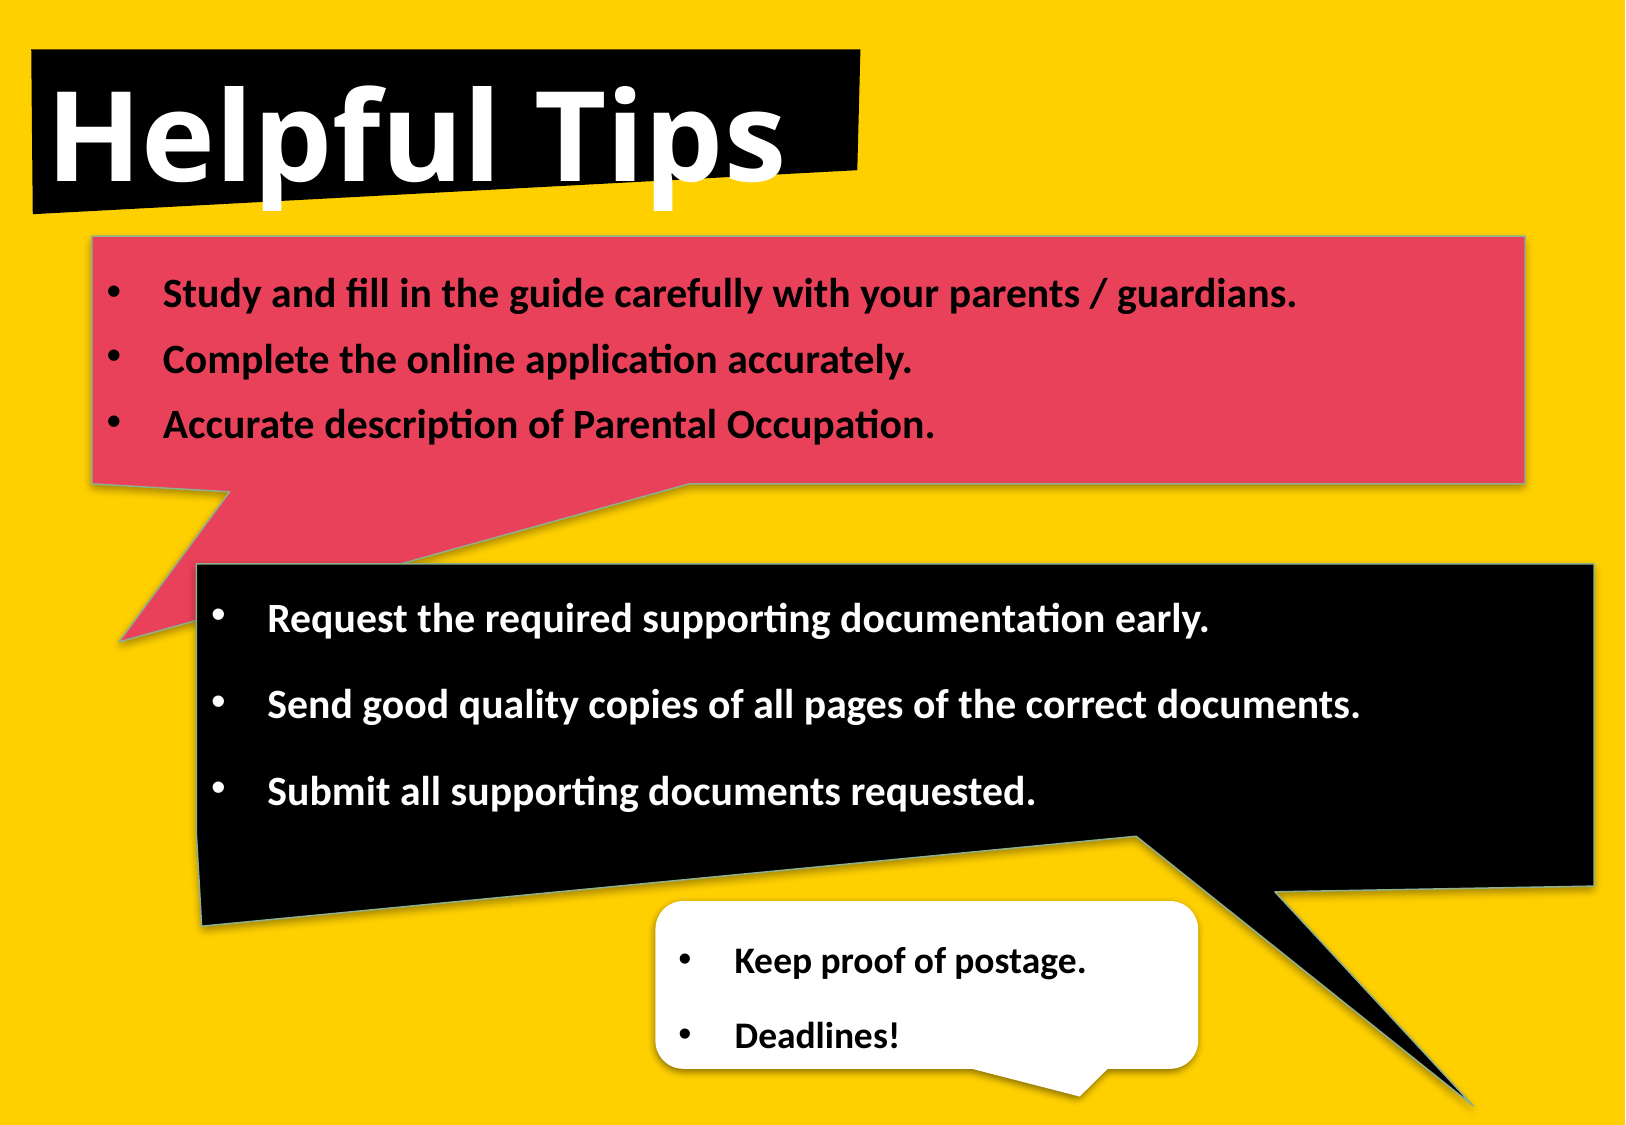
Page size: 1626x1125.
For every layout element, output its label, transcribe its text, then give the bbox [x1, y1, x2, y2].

text_box [1292, 898, 1544, 1032]
text_box Study and fill in the guide carefully with your parents / guardians. Complete the online application accurately. Accurate description of Parental Occupation. [91, 235, 1526, 643]
text_box Keep proof of postage. Deadlines! [654, 900, 1199, 1098]
text_box [91, 494, 1365, 1032]
text_box Request the required supporting documentation early. Send good quality copies of all pages of the correct documents. Submit all supporting documents requested. [195, 563, 1595, 1107]
text_box [459, 314, 1544, 561]
text_box Helpful Tips [31, 49, 861, 215]
